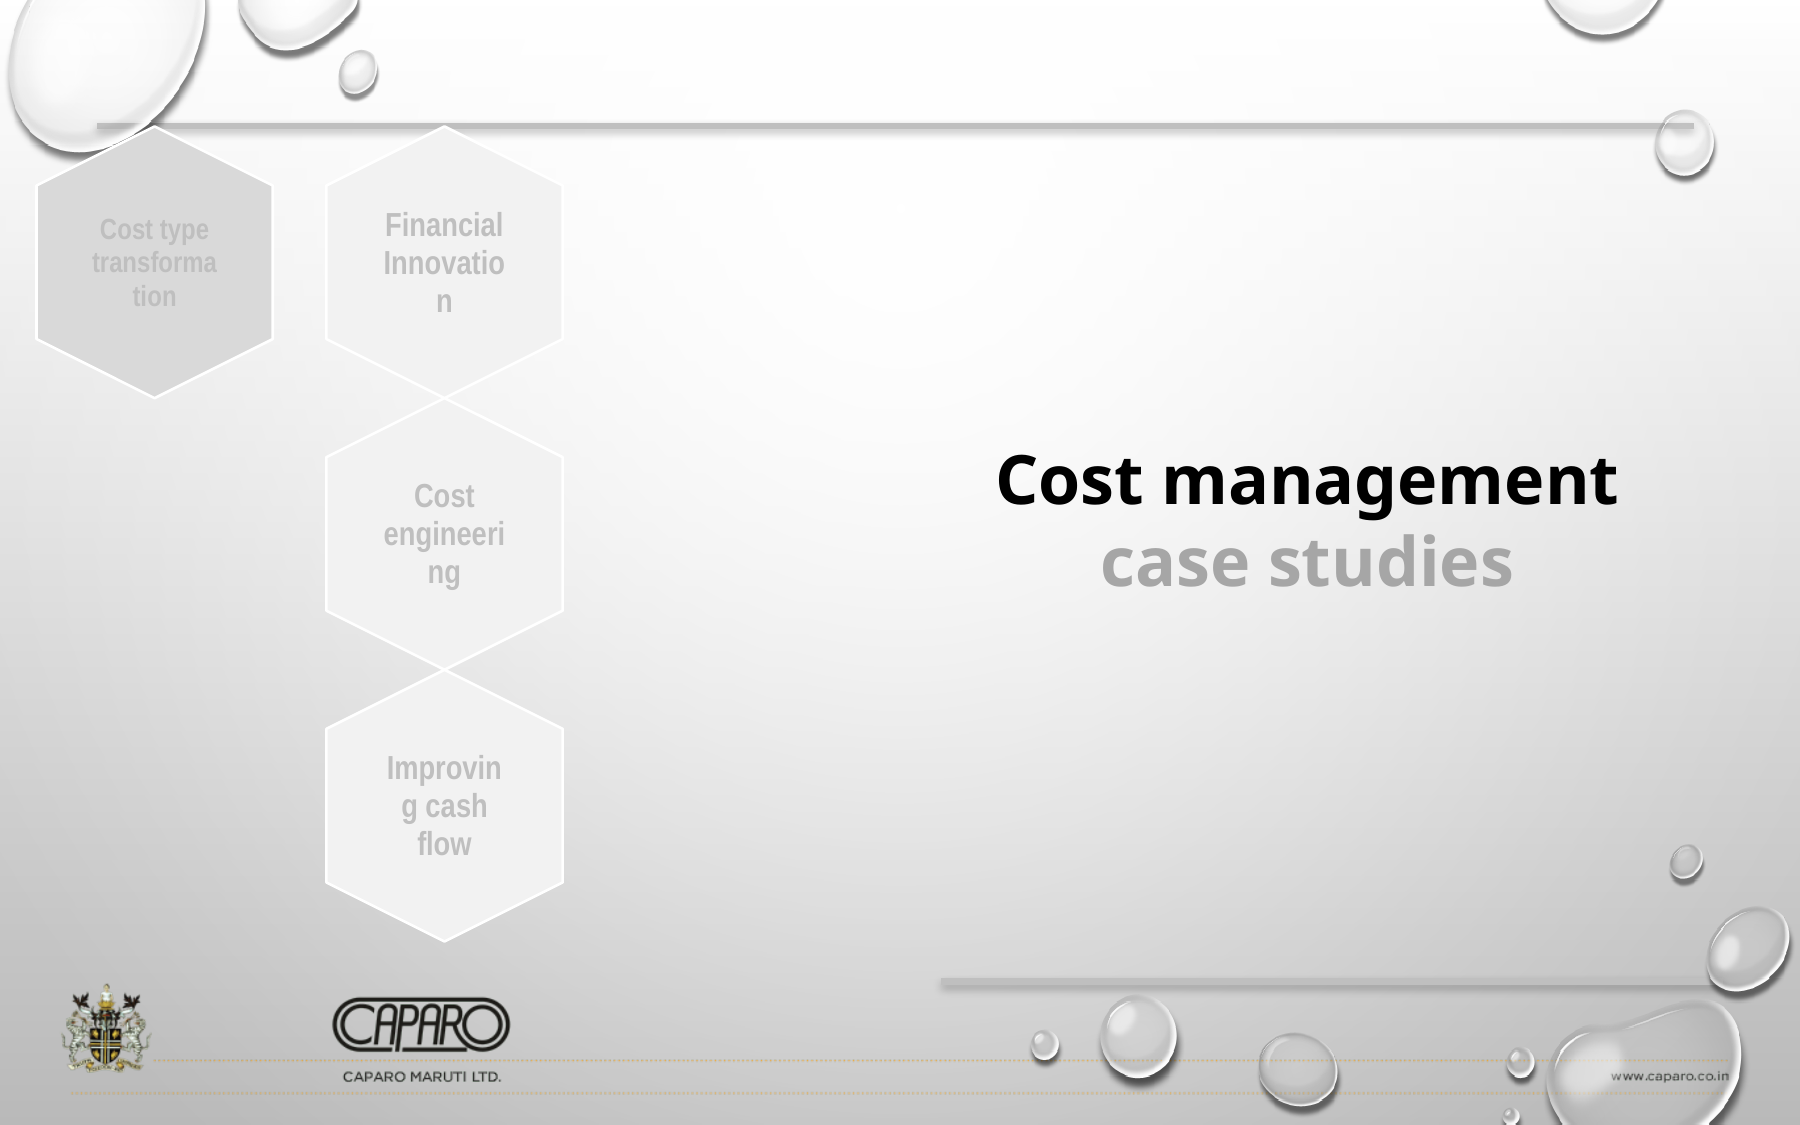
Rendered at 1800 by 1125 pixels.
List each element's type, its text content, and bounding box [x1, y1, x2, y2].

text_box Cost management case studies [980, 429, 1634, 608]
picture [0, 0, 1800, 1125]
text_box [0, 126, 948, 942]
